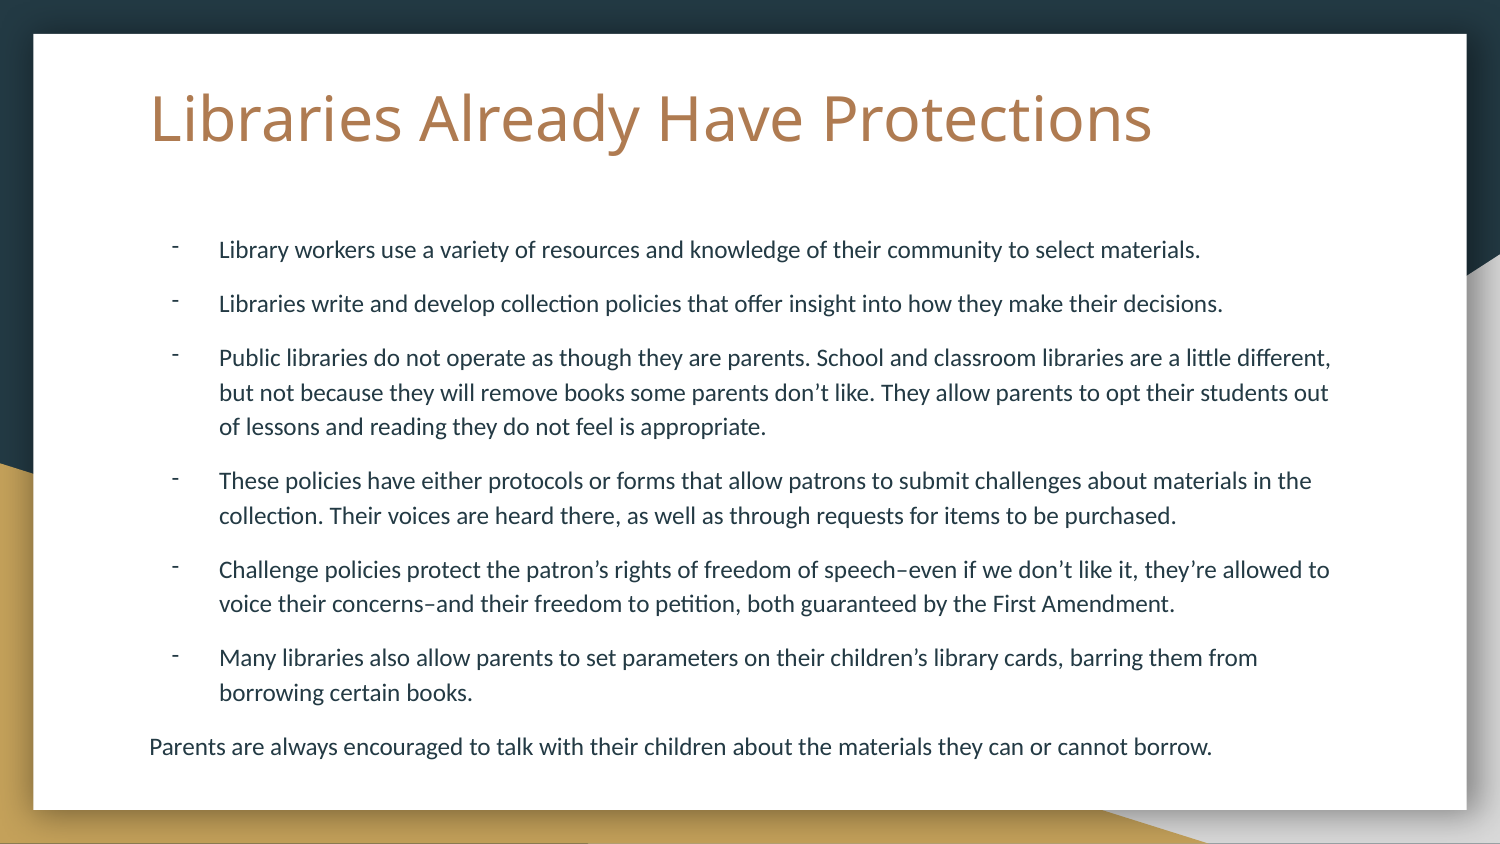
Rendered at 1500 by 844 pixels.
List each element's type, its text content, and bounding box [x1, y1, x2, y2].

title Libraries Already Have Protections [134, 63, 1366, 214]
list Library workers use a variety of resources and knowledge of their community to select materials. Libraries write and develop collection policies that offer insight into how they make their decisions. Public libraries do not operate as though they are parents. School and classroom libraries are a little different, but not because they will remove books some parents don’t like. They allow parents to opt their students out of lessons and reading they do not feel is appropriate. These policies have either protocols or forms that allow patrons to submit challenges about materials in the collection. Their voices are heard there, as well as through requests for items to be purchased. Challenge policies protect the patron’s rights of freedom of speech–even if we don’t like it, they’re allowed to voice their concerns–and their freedom to petition, both guaranteed by the First Amendment. Many libraries also allow parents to set parameters on their children’s library cards, barring them from borrowing certain books. Parents are always encouraged to talk with their children about the materials they can or cannot borrow. [134, 214, 1366, 780]
